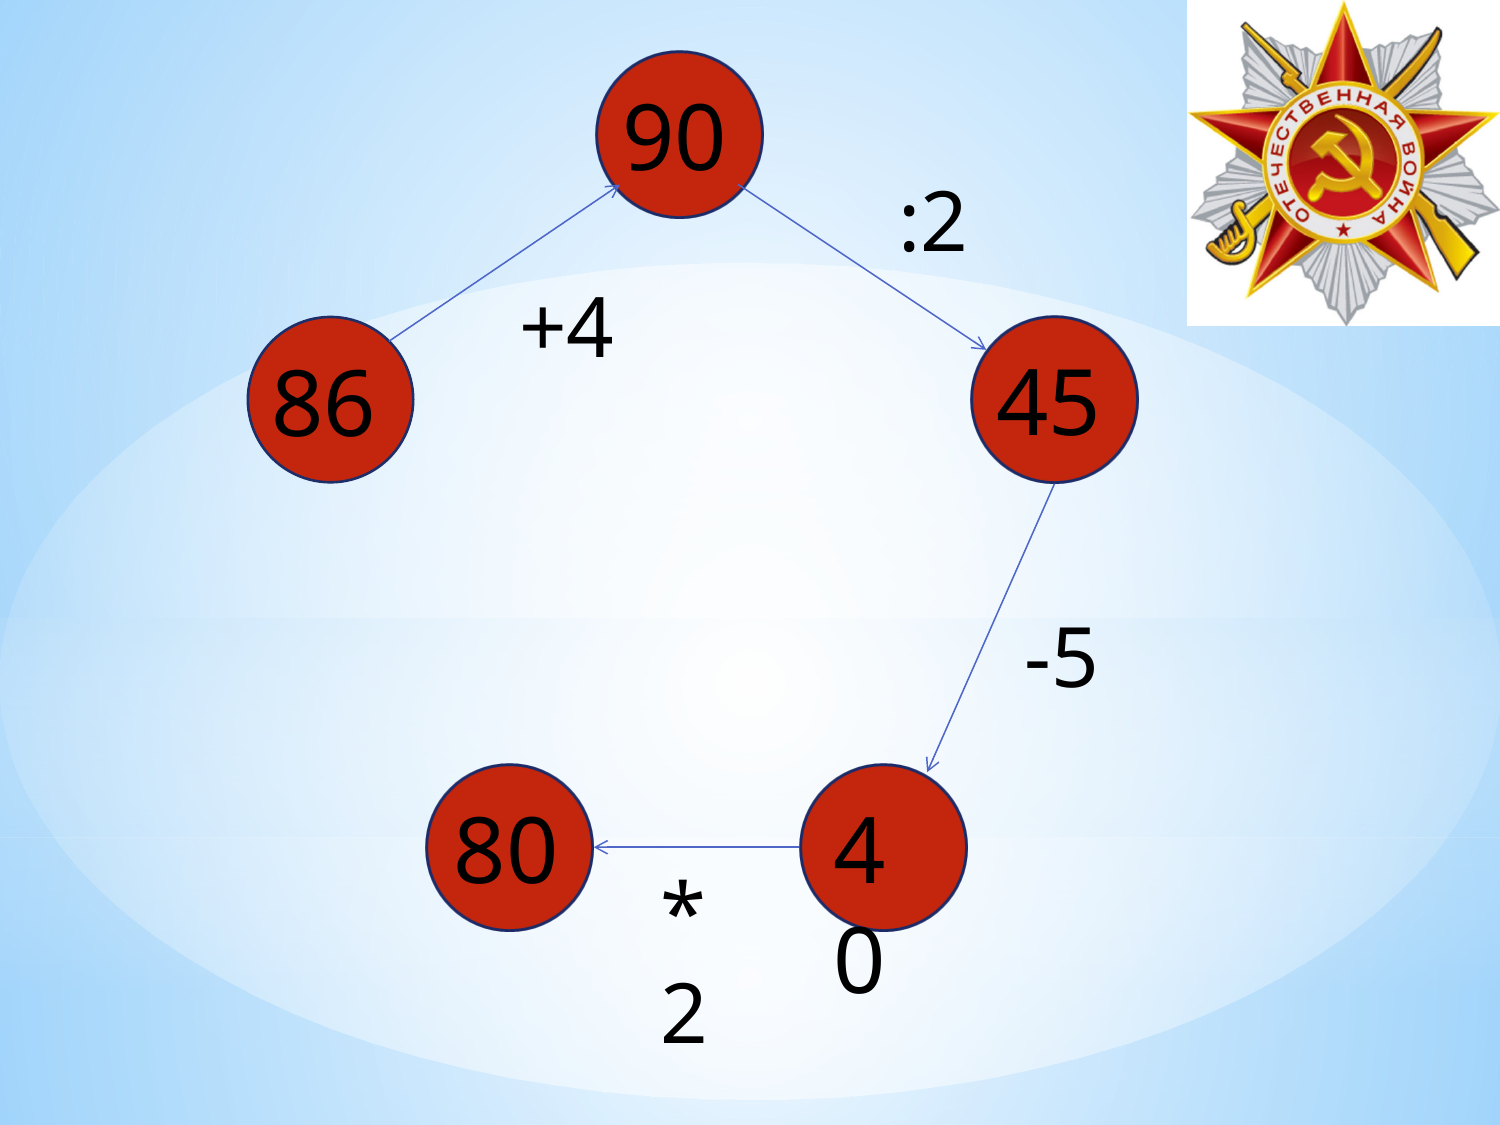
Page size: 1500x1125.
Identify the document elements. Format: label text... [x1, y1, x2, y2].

picture [425, 762, 595, 932]
picture [1186, 0, 1500, 327]
text_box -5 [1059, 596, 1160, 712]
text_box *2 [645, 857, 764, 1068]
picture [799, 762, 968, 932]
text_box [388, 184, 621, 342]
text_box [405, 360, 415, 439]
text_box [246, 361, 256, 439]
text_box :2 [883, 160, 1073, 276]
picture [970, 315, 1139, 484]
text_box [926, 483, 1055, 773]
picture [595, 50, 764, 219]
text_box 40 [818, 940, 949, 1019]
text_box [274, 315, 382, 337]
text_box [275, 463, 386, 484]
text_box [737, 184, 987, 350]
text_box +4 [504, 267, 638, 382]
text_box 86 [256, 337, 405, 463]
